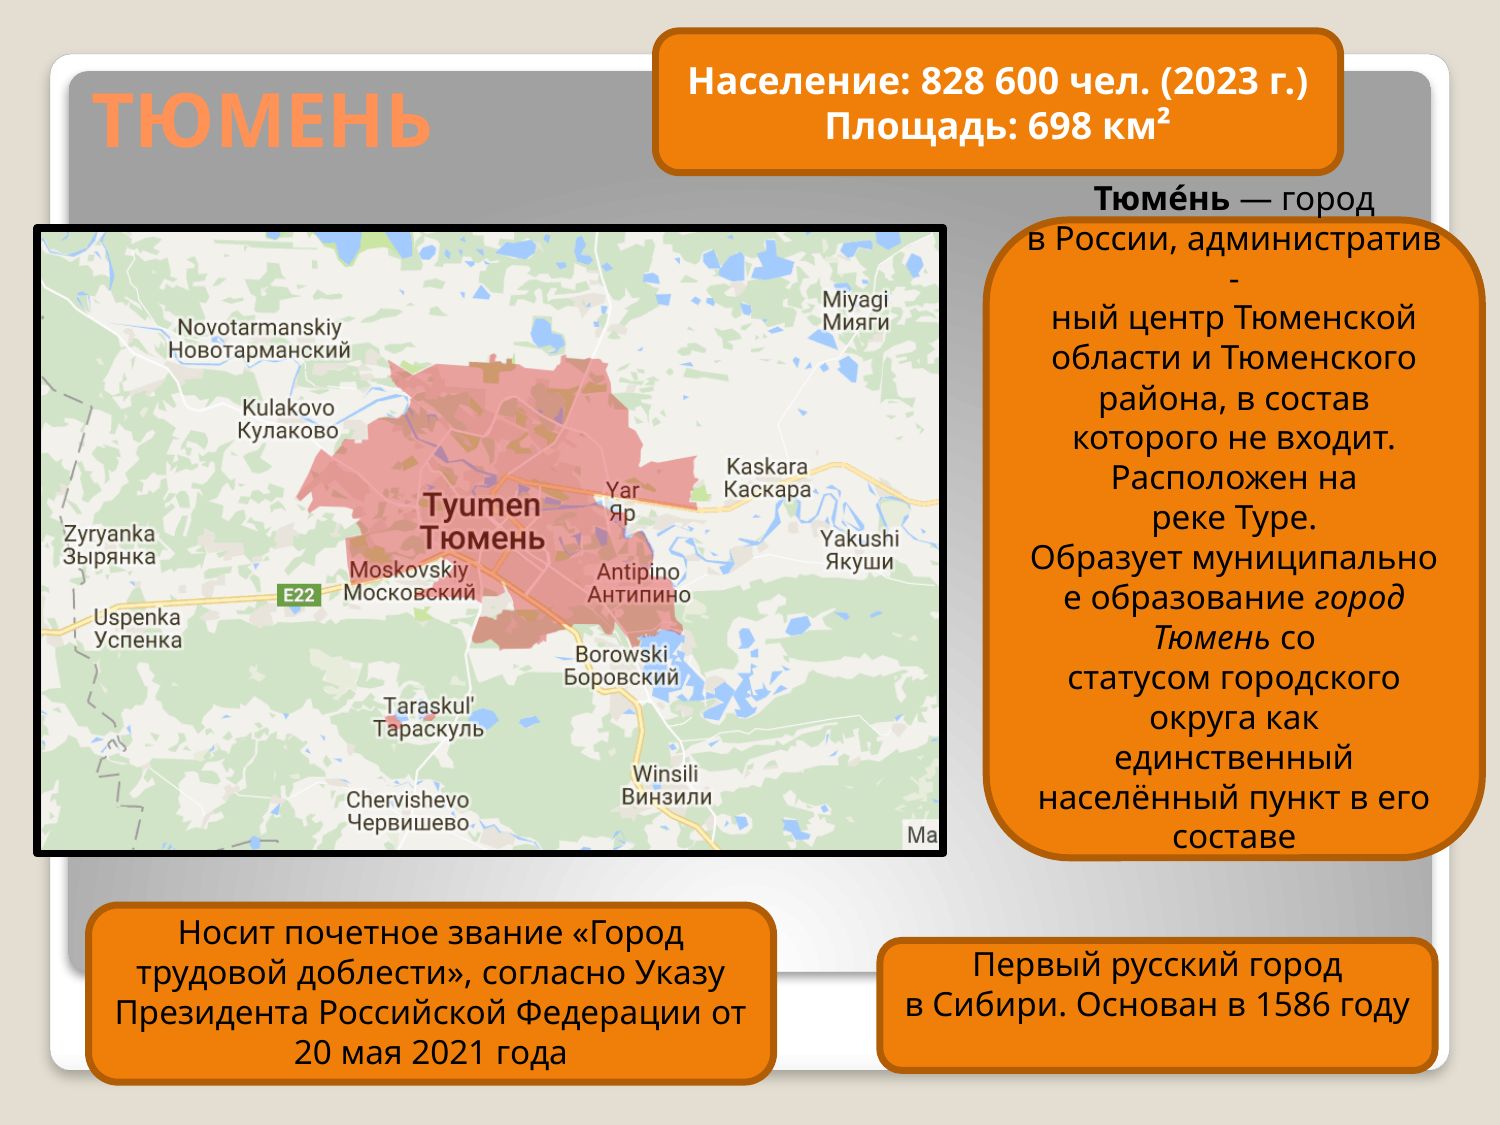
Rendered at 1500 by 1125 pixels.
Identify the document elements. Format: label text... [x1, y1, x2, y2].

text_box Носит почетное звание «Город трудовой доблести», согласно Указу Президента Российской Федерации от 20 мая 2021 года [85, 901, 778, 1086]
text_box Население: 828 600 чел. (2023 г.) Площадь: 698 км² [652, 27, 1345, 177]
text_box Первый русский город в Сибири. Основан в 1586 году [876, 936, 1439, 1074]
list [41, 231, 940, 850]
text_box Тюме́нь — город в России, административ- ный центр Тюменской области и Тюменского района, в состав которого не входит. Расположен на реке Туре. Образует муниципальное образование город Тюмень со статусом городского округа как единственный населённый пункт в его составе [982, 216, 1486, 862]
title ТЮМЕНЬ [76, 30, 665, 171]
